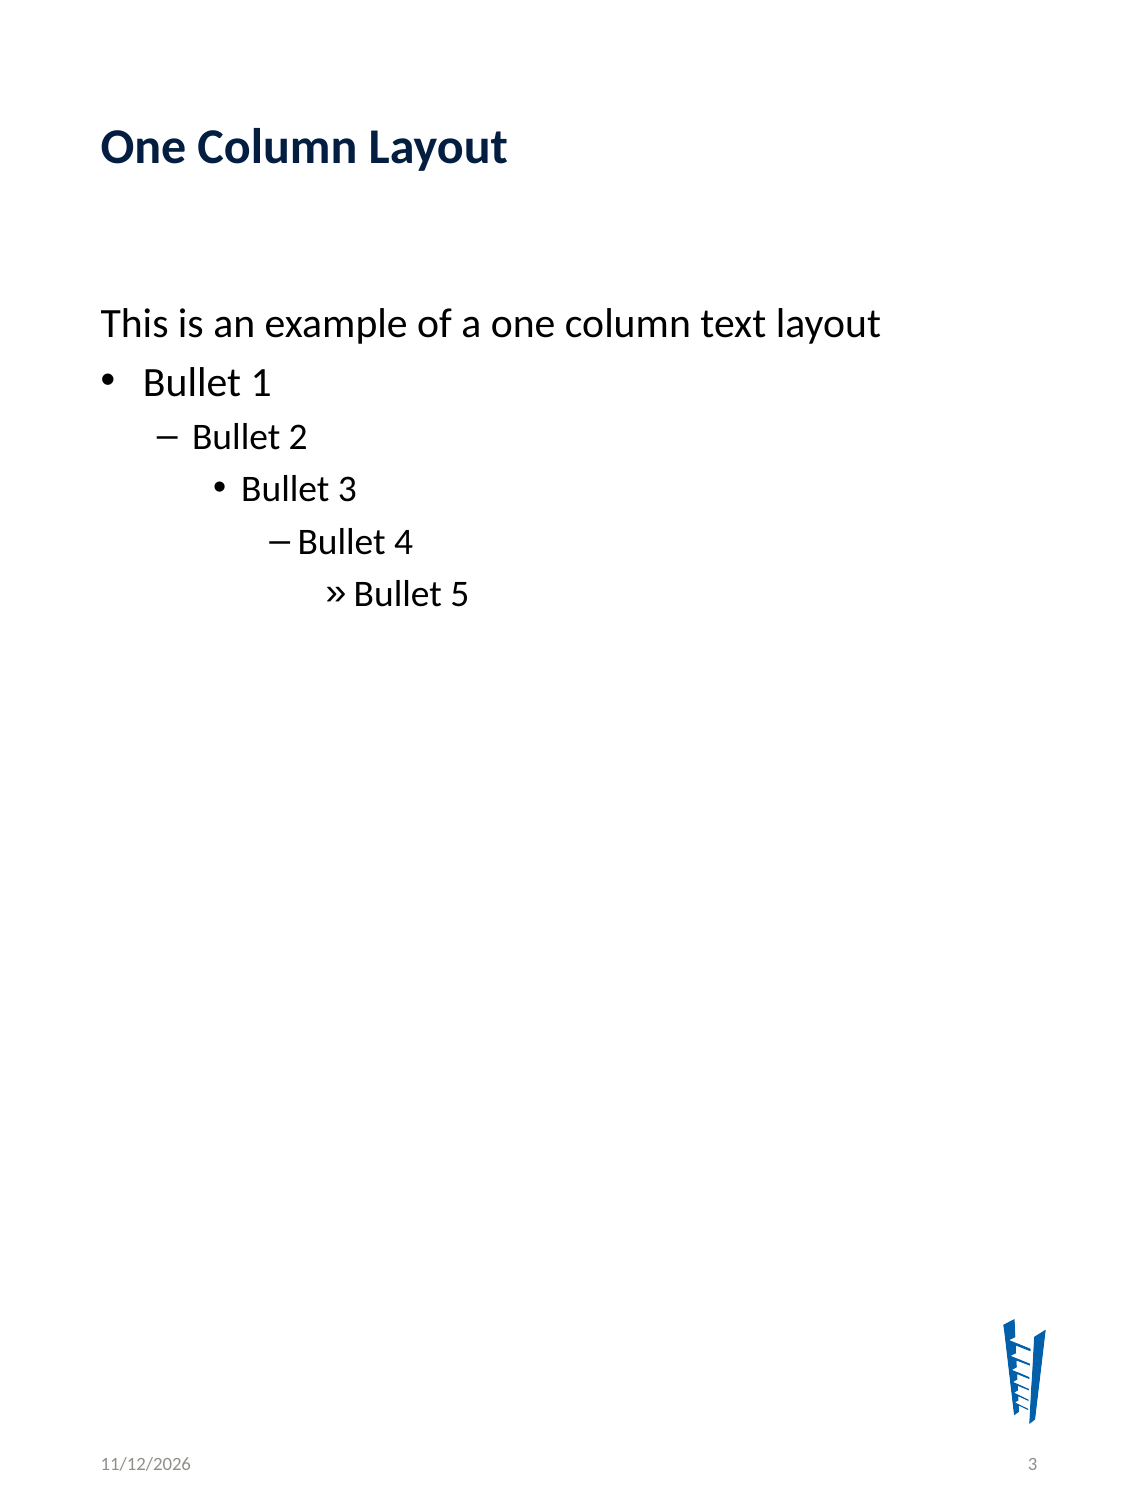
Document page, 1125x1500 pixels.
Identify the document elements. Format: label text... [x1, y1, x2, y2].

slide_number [100, 1441, 264, 1487]
list This is an example of a one column text layout Bullet 1 Bullet 2 Bullet 3 Bullet 4 Bullet 5 [100, 288, 1038, 1325]
picture [1003, 1319, 1046, 1424]
title One Column Layout [100, 59, 1038, 228]
slide_number 3 [874, 1441, 1038, 1487]
